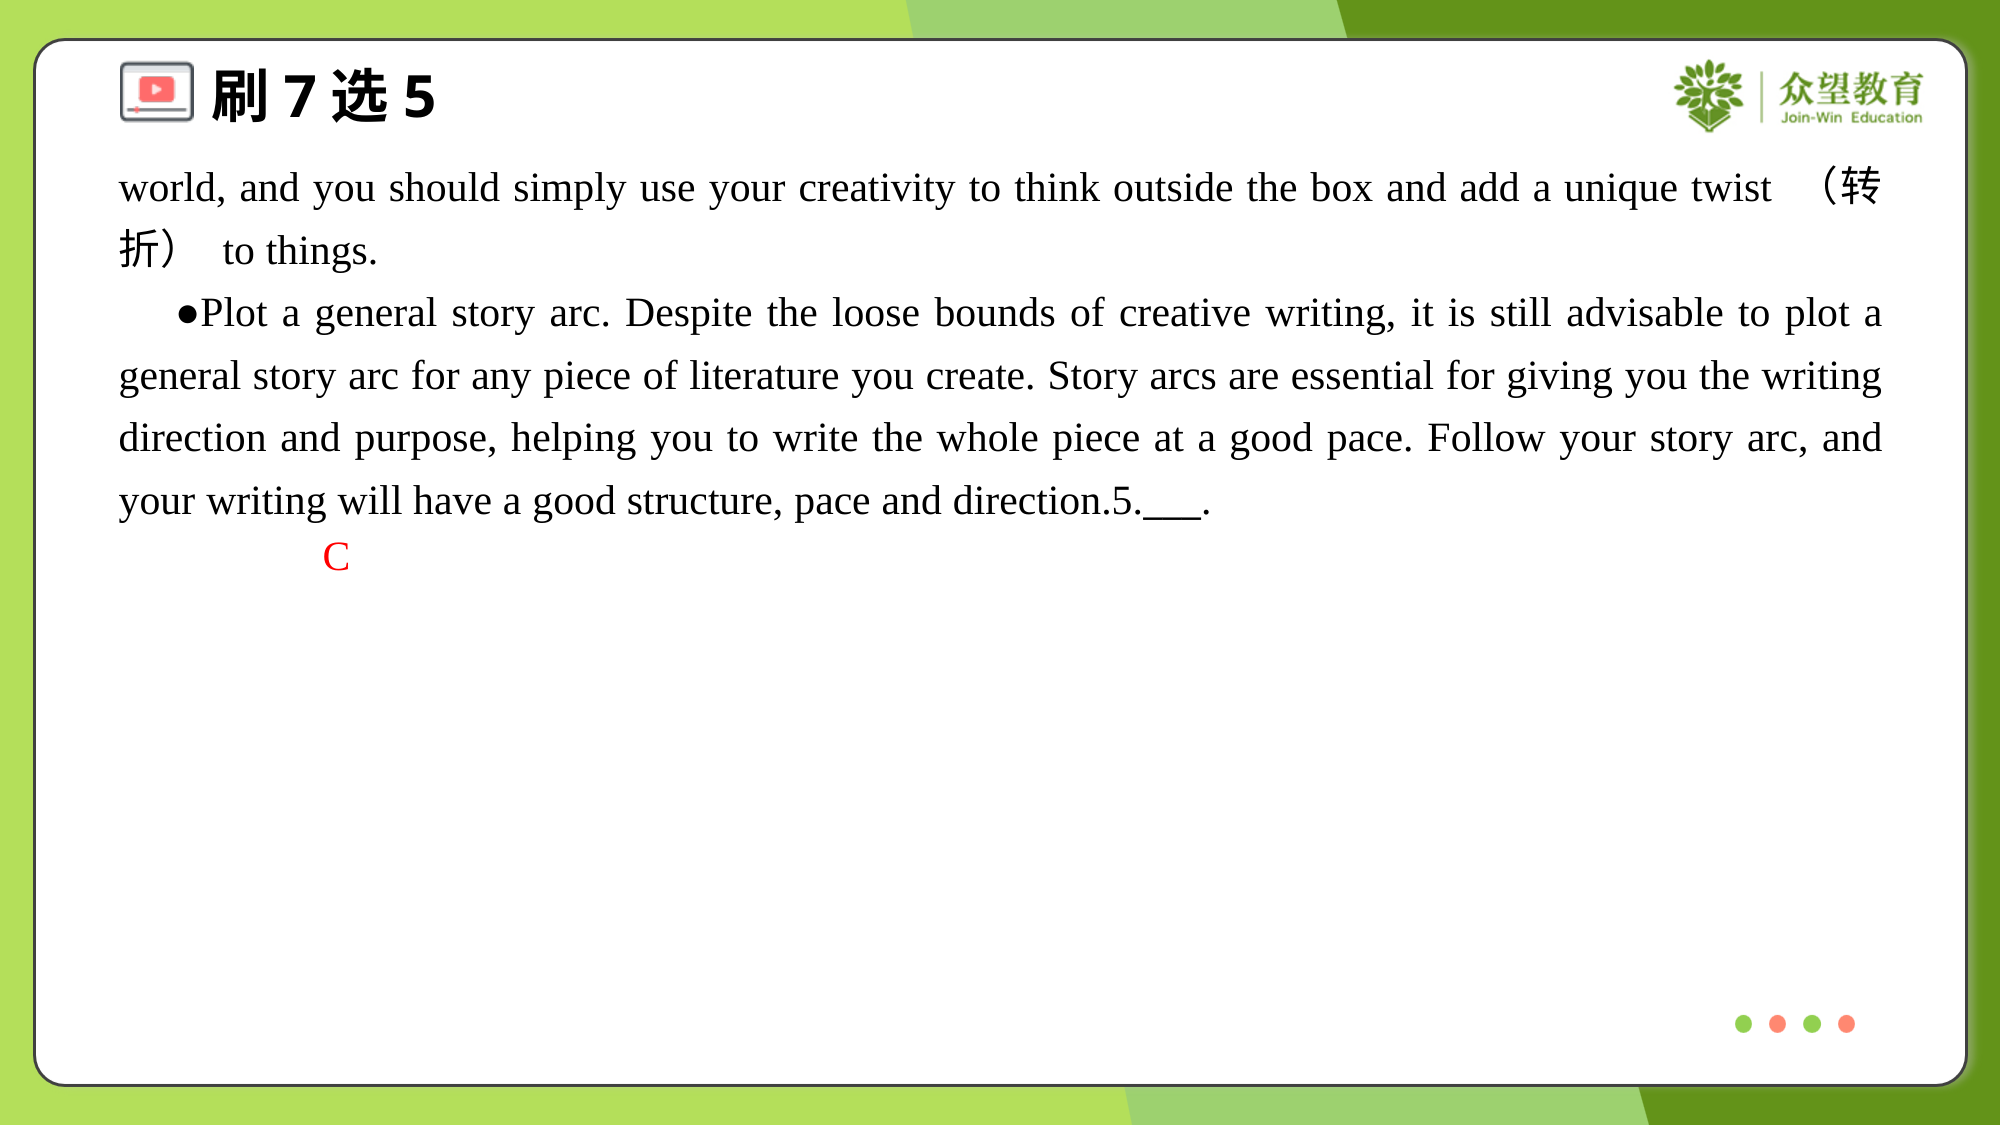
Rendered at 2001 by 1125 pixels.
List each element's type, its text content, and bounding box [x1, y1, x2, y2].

picture [0, 0, 2000, 1125]
text_box C [317, 516, 355, 574]
text_box world, and you should simply use your creativity to think outside the box and add a unique twist （转折） to things. ●Plot a general story arc. Despite the loose bounds of creative writing, it is still advisable to plot a general story arc for any piece of literature you create. Story arcs are essential for giving you the writing direction and purpose, helping you to write the whole piece at a good pace. Follow your story arc, and your writing will have a good structure, pace and direction.5.___. [118, 147, 1883, 580]
